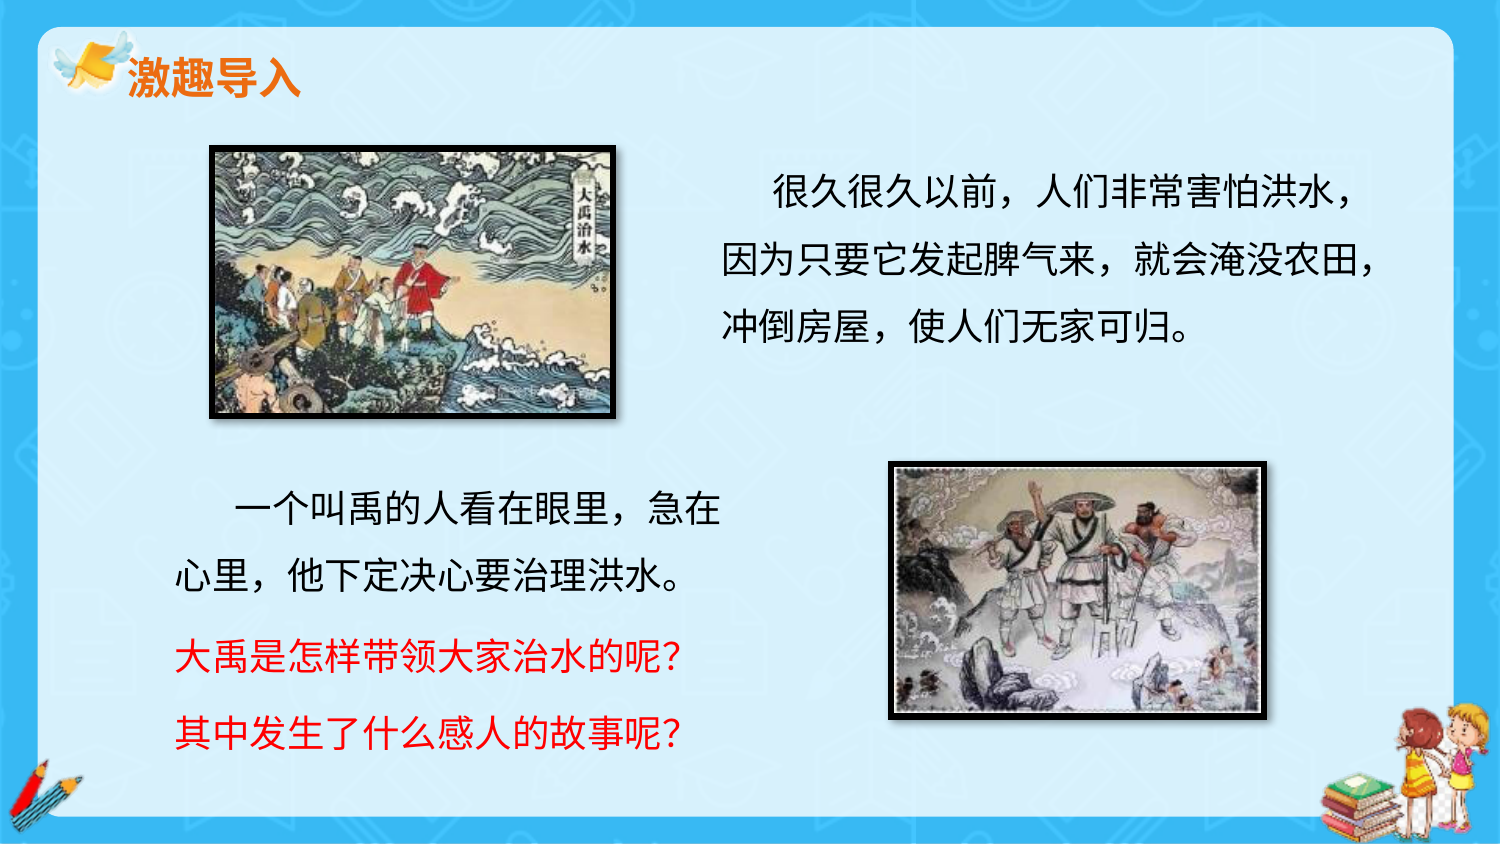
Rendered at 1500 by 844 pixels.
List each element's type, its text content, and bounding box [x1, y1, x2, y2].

text_box 激趣导入 [116, 44, 314, 109]
picture [1301, 666, 1500, 844]
picture [46, 26, 143, 97]
picture [894, 466, 1261, 714]
text_box 大禹是怎样带领大家治水的呢？ [163, 604, 746, 682]
picture [0, 729, 115, 844]
text_box 其中发生了什么感人的故事呢？ [163, 682, 746, 761]
text_box 一个叫禹的人看在眼里，急在心里，他下定决心要治理洪水。 [163, 456, 746, 603]
text_box 很久很久以前，人们非常害怕洪水，因为只要它发起脾气来，就会淹没农田，冲倒房屋，使人们无家可归。 [709, 140, 1371, 354]
picture [214, 151, 611, 413]
